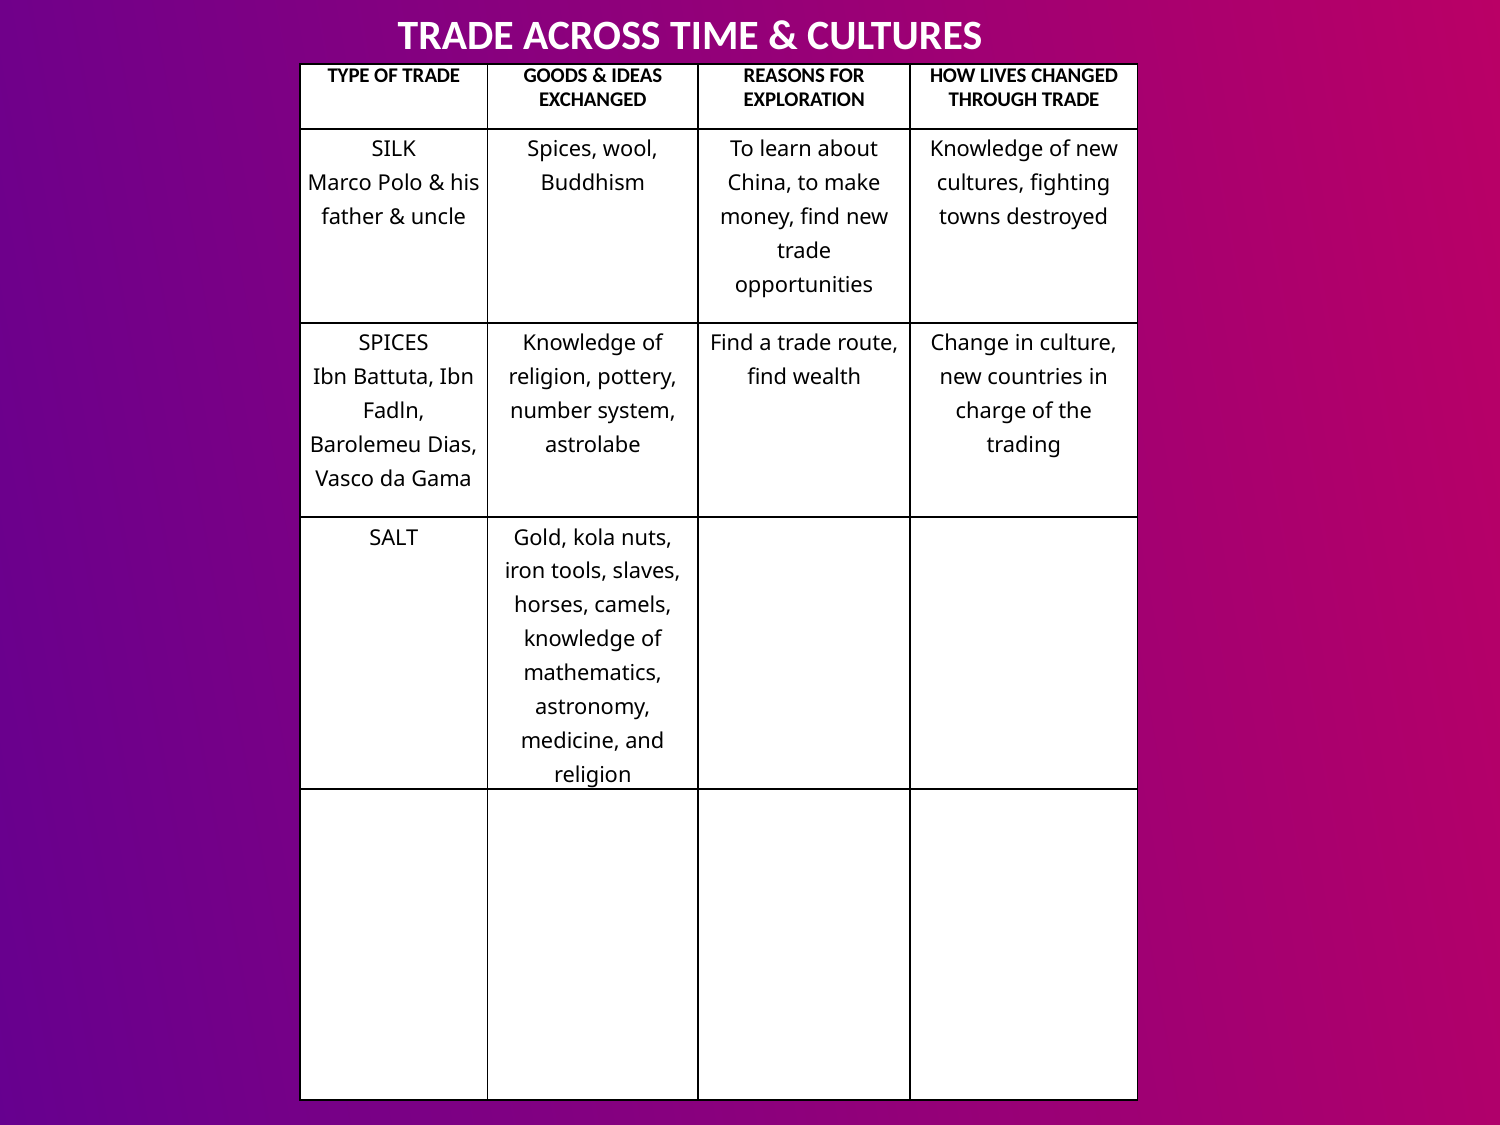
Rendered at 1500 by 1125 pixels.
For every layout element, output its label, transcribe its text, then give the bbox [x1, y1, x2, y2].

table_cell [488, 790, 697, 1099]
table_cell Spices, wool, Buddhism [488, 130, 697, 322]
table_cell Find a trade route, find wealth [699, 324, 909, 516]
table_header HOW LIVES CHANGED THROUGH TRADE [911, 65, 1137, 128]
text_box TRADE ACROSS TIME & CULTURES [382, 0, 998, 63]
table_header TYPE OF TRADE [301, 65, 487, 128]
table_cell [911, 790, 1137, 1099]
table_cell SPICES Ibn Battuta, Ibn Fadln, Barolemeu Dias, Vasco da Gama [301, 324, 487, 516]
table_cell To learn about China, to make money, find new trade opportunities [699, 130, 909, 322]
table_cell Knowledge of new cultures, fighting towns destroyed [911, 130, 1137, 322]
table_cell [699, 790, 909, 1099]
table_cell SALT [301, 518, 487, 788]
table_cell Gold, kola nuts, iron tools, slaves, horses, camels, knowledge of mathematics, astronomy, medicine, and religion [488, 518, 697, 788]
table_header REASONS FOR EXPLORATION [699, 65, 909, 128]
table_cell [301, 790, 487, 1099]
table_cell [911, 518, 1137, 788]
table_cell SILK Marco Polo & his father & uncle [301, 130, 487, 322]
table_header GOODS & IDEAS EXCHANGED [488, 65, 697, 128]
table_cell Change in culture, new countries in charge of the trading [911, 324, 1137, 516]
table_cell Knowledge of religion, pottery, number system, astrolabe [488, 324, 697, 516]
table_cell [699, 518, 909, 788]
